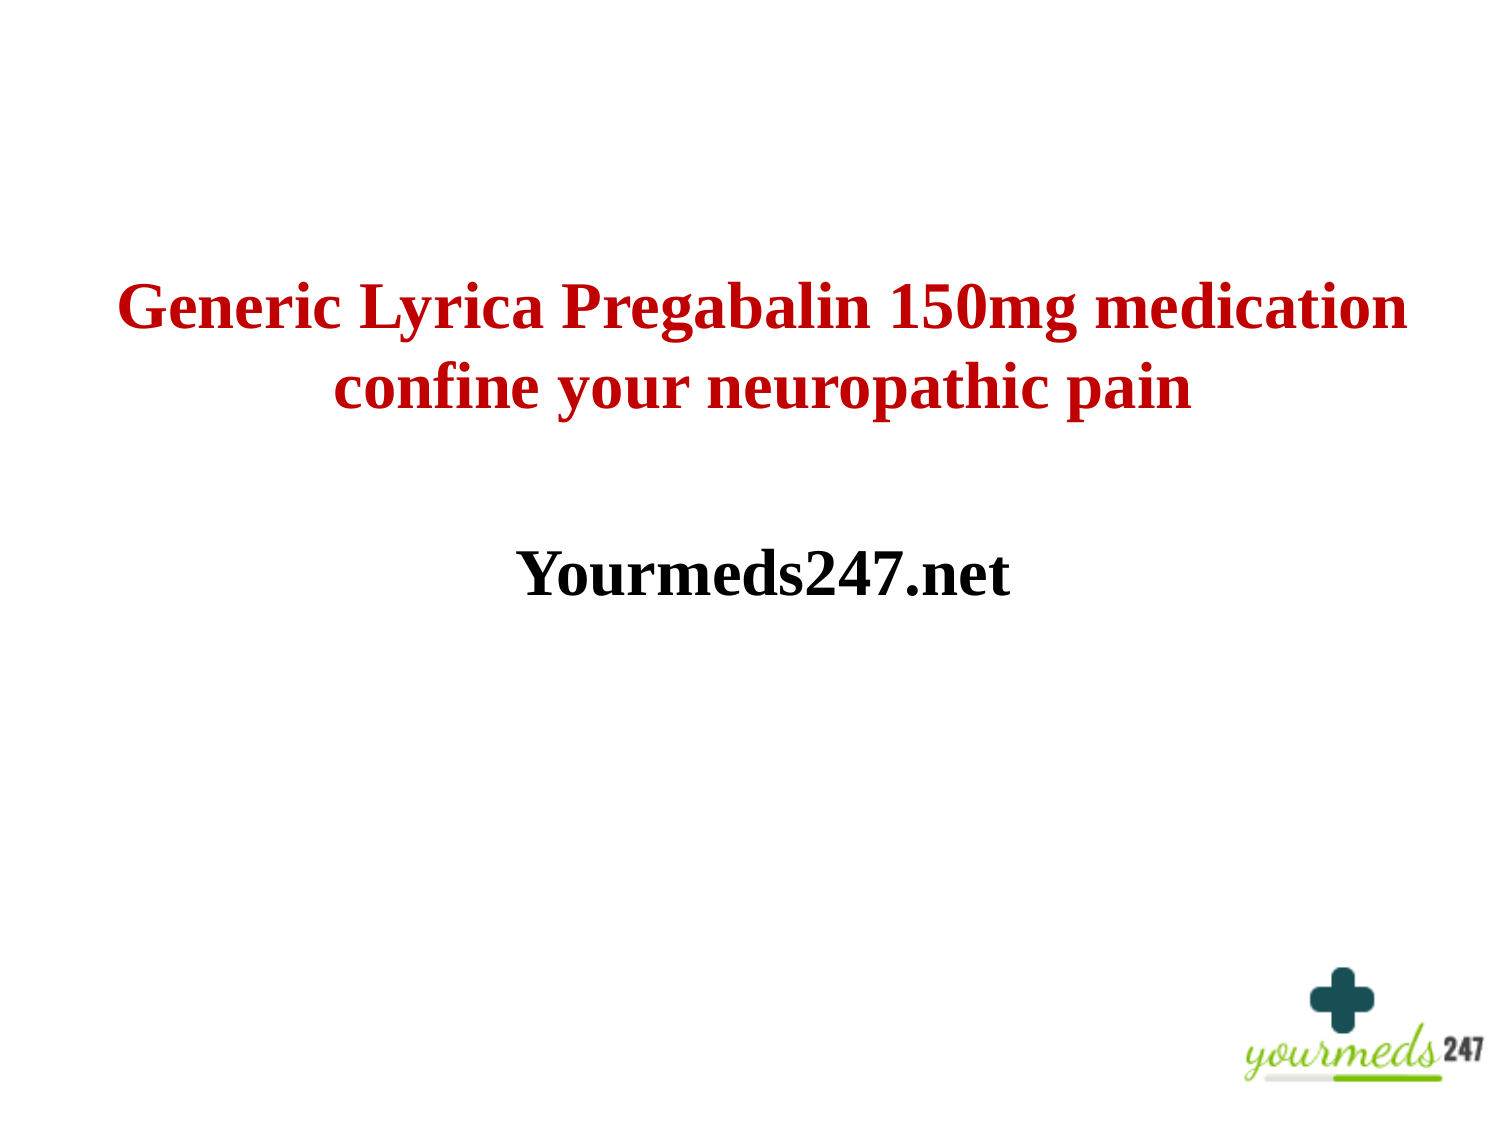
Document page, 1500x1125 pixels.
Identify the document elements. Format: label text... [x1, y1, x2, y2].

picture [1232, 963, 1494, 1099]
list Generic Lyrica Pregabalin 150mg medication confine your neuropathic pain Yourmeds247.net [88, 160, 1439, 904]
